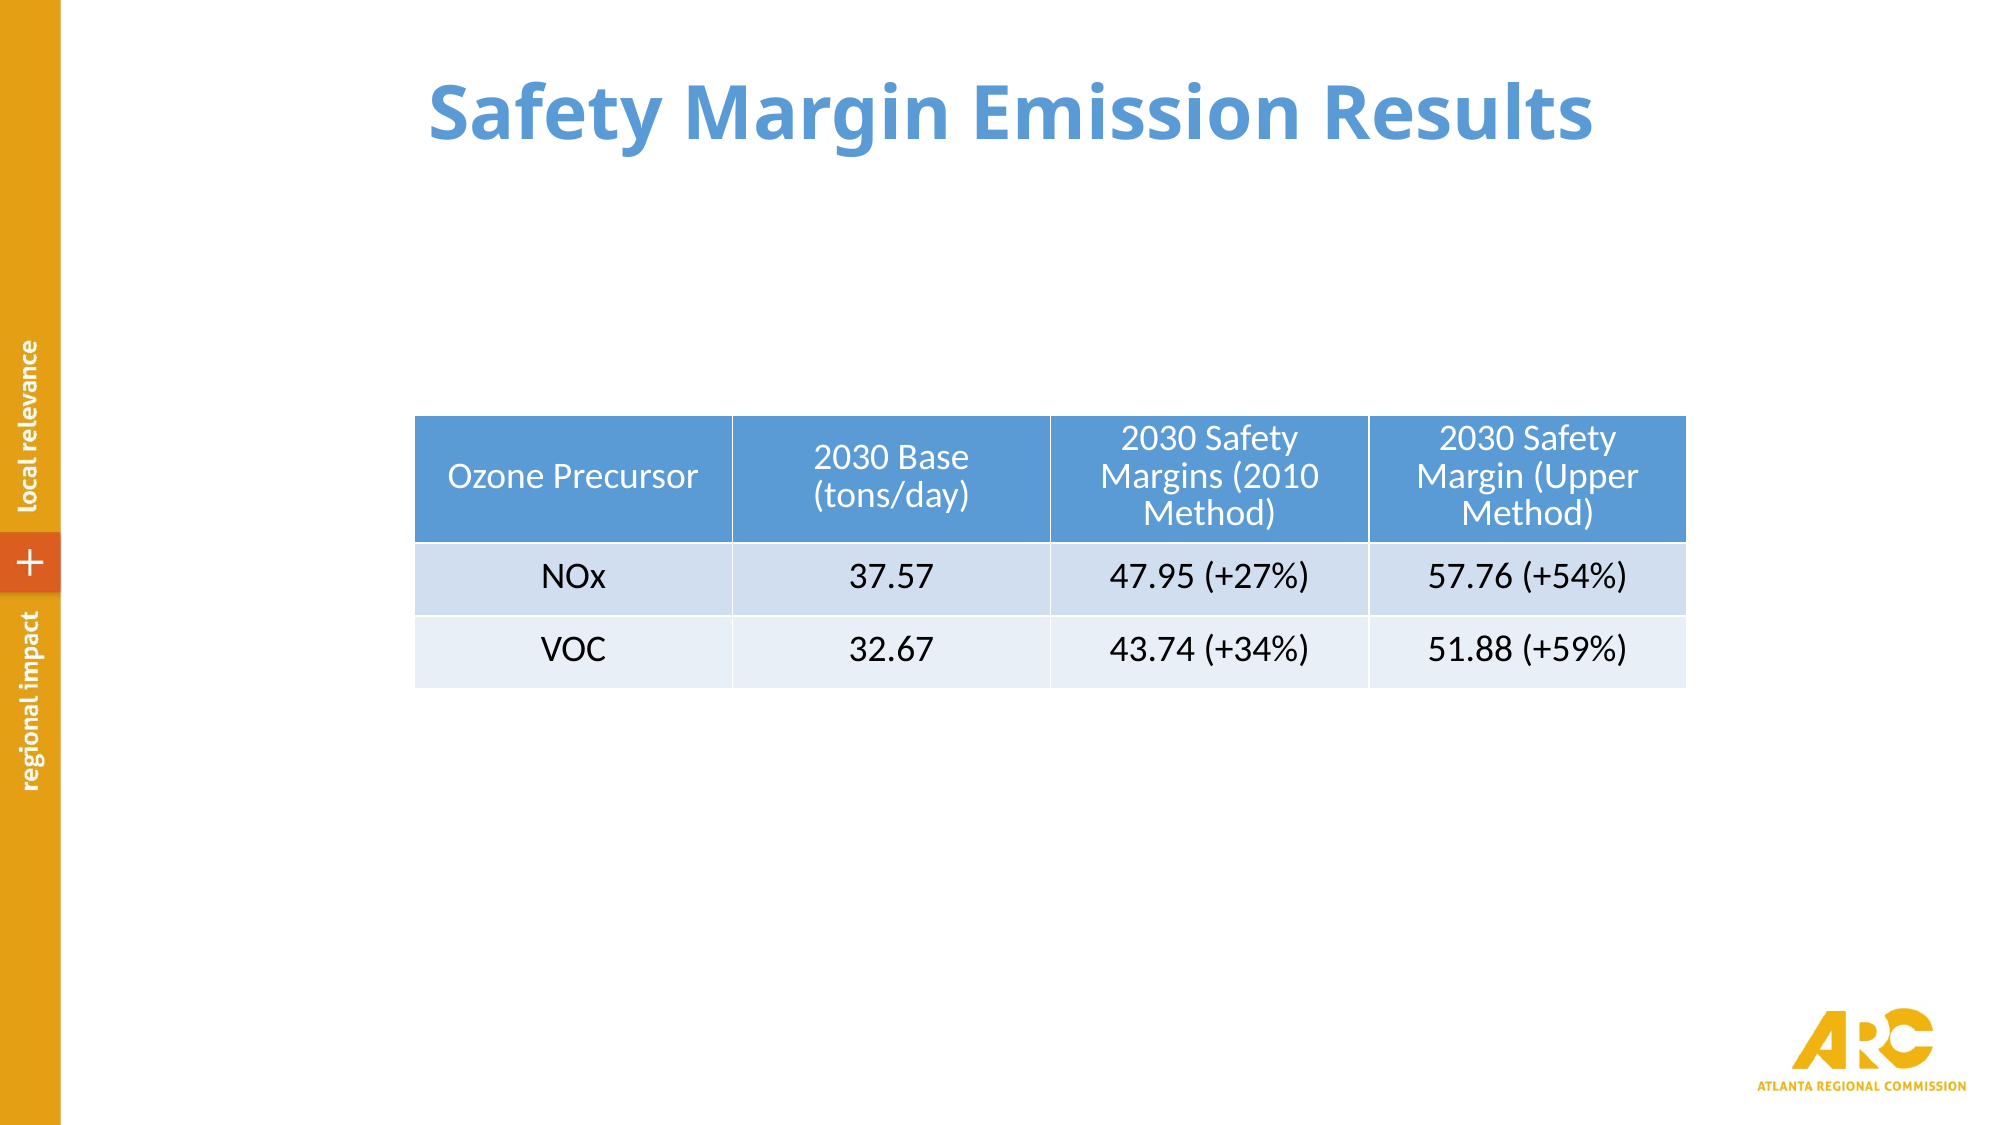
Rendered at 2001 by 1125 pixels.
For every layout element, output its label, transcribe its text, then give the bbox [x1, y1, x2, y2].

table_cell NOx [415, 544, 732, 615]
table_header 2030 Safety Margin (Upper Method) [1370, 416, 1686, 542]
text_box Safety Margin Emission Results [336, 15, 1687, 203]
table_cell 32.67 [733, 617, 1050, 688]
table_cell 47.95 (+27%) [1051, 544, 1368, 615]
table_cell 43.74 (+34%) [1051, 617, 1368, 688]
table_header 2030 Base (tons/day) [733, 416, 1050, 542]
table_cell 57.76 (+54%) [1370, 544, 1686, 615]
picture [0, 0, 62, 1125]
picture [1749, 1000, 1975, 1104]
table_header Ozone Precursor [415, 416, 732, 542]
table_header 2030 Safety Margins (2010 Method) [1051, 416, 1368, 542]
table_cell 51.88 (+59%) [1370, 617, 1686, 688]
table_cell 37.57 [733, 544, 1050, 615]
table_cell VOC [415, 617, 732, 688]
